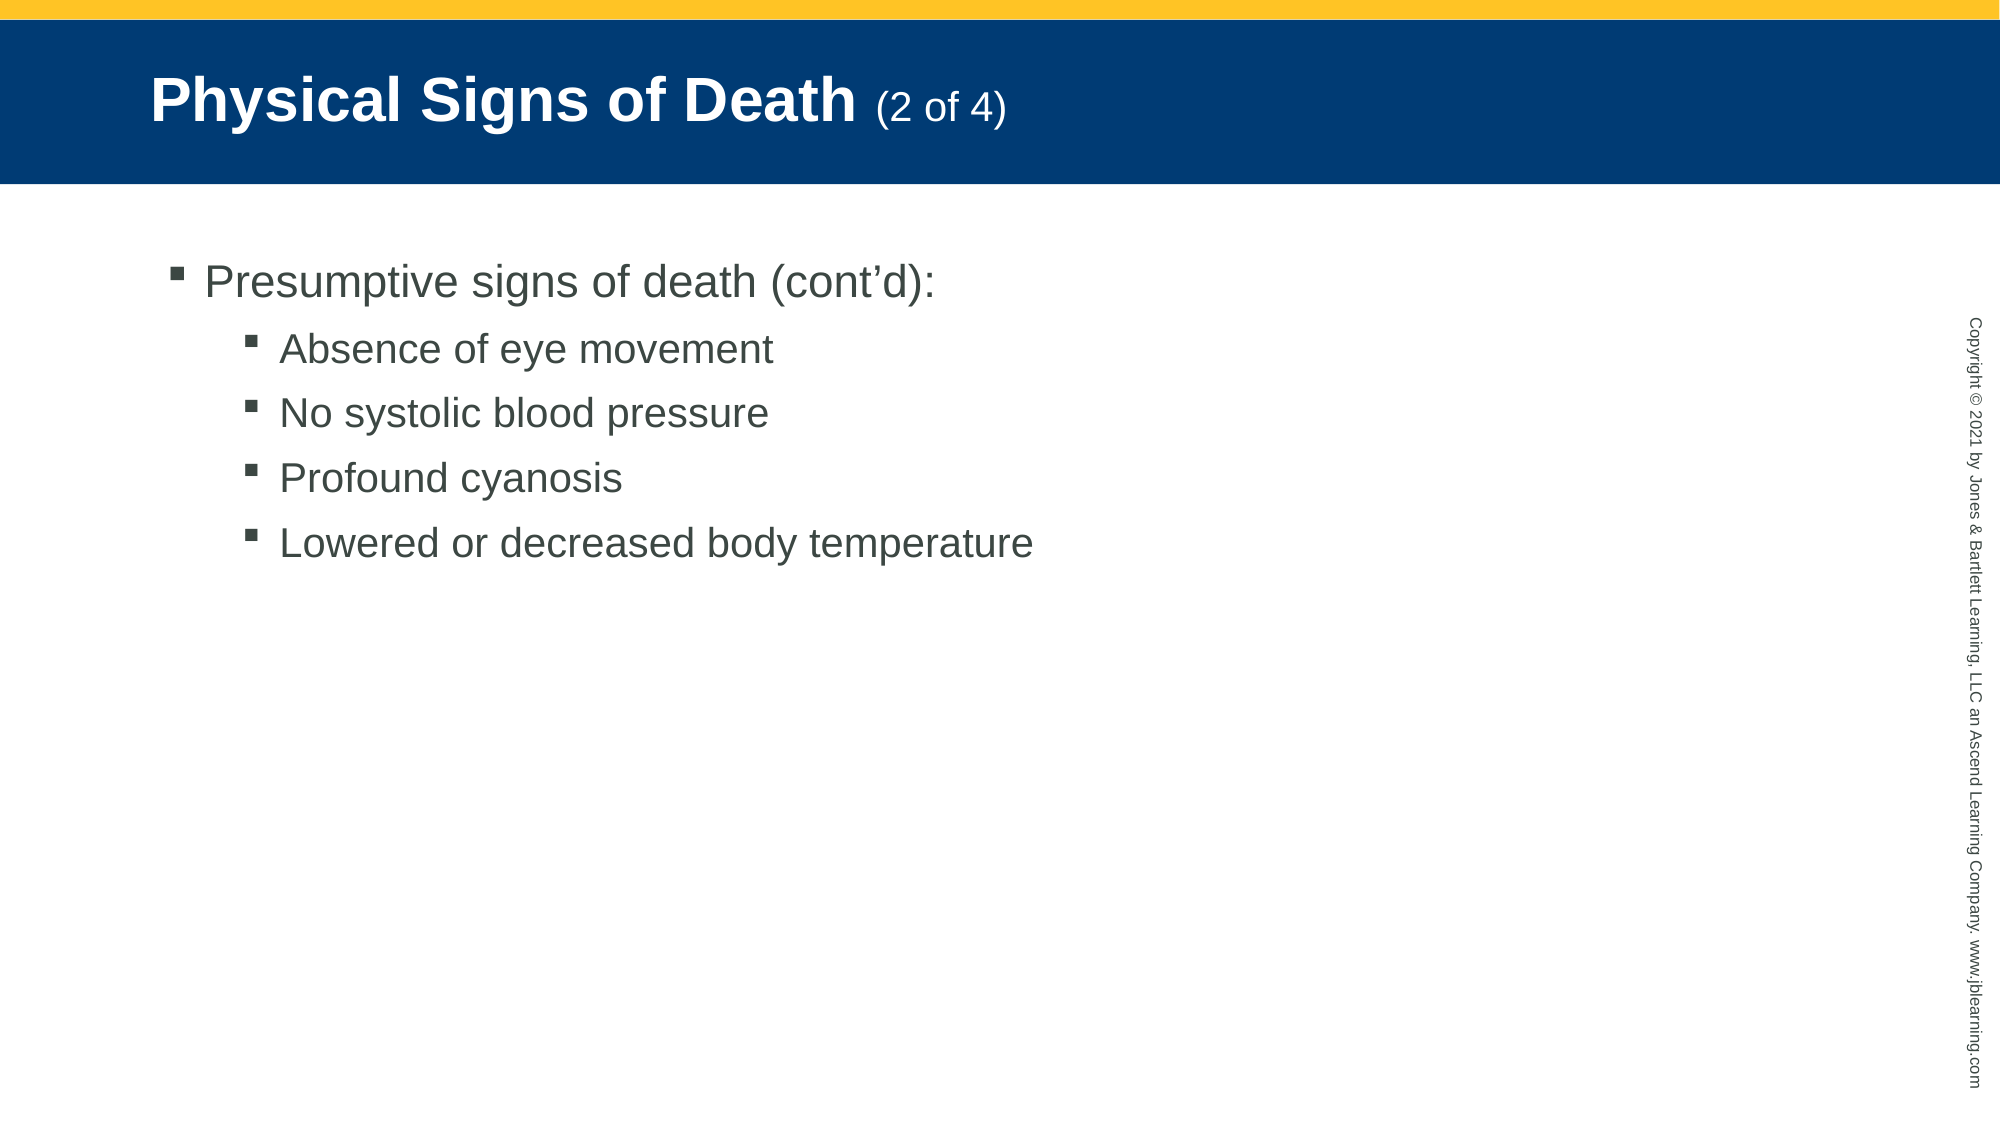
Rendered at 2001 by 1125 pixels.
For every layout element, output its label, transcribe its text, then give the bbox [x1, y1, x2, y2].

title Physical Signs of Death (2 of 4) [0, 19, 2000, 185]
list Presumptive signs of death (cont’d): Absence of eye movement No systolic blood pressure Profound cyanosis Lowered or decreased body temperature [151, 244, 1840, 1016]
